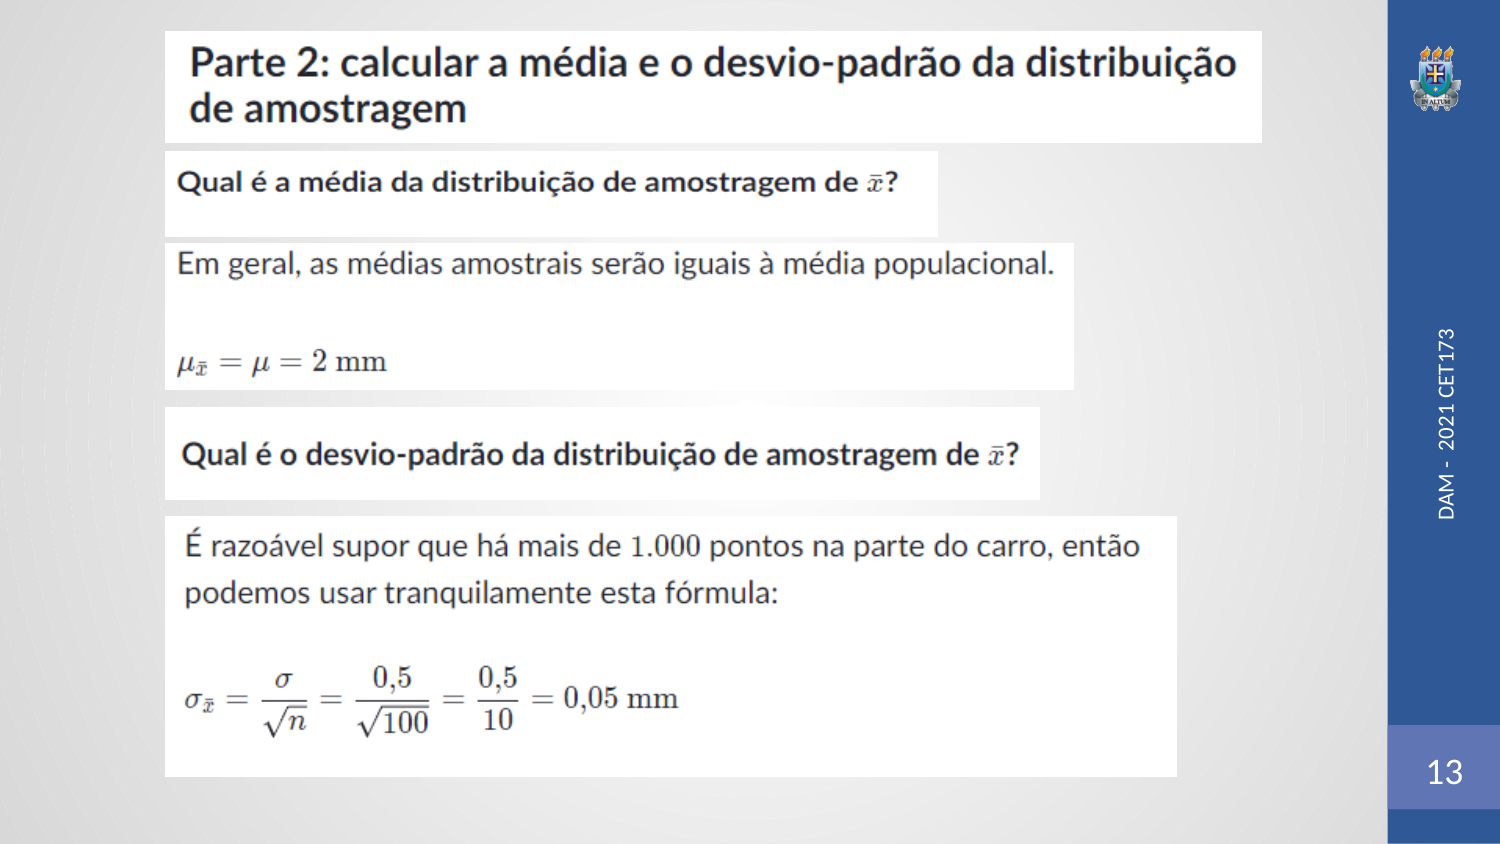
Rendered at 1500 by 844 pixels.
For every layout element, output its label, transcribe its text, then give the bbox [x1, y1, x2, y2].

picture [165, 515, 1177, 778]
text_box <número> [1399, 744, 1490, 794]
picture [1410, 46, 1461, 111]
picture [165, 242, 1074, 391]
picture [165, 31, 1262, 143]
picture [165, 150, 938, 237]
picture [165, 406, 1040, 500]
